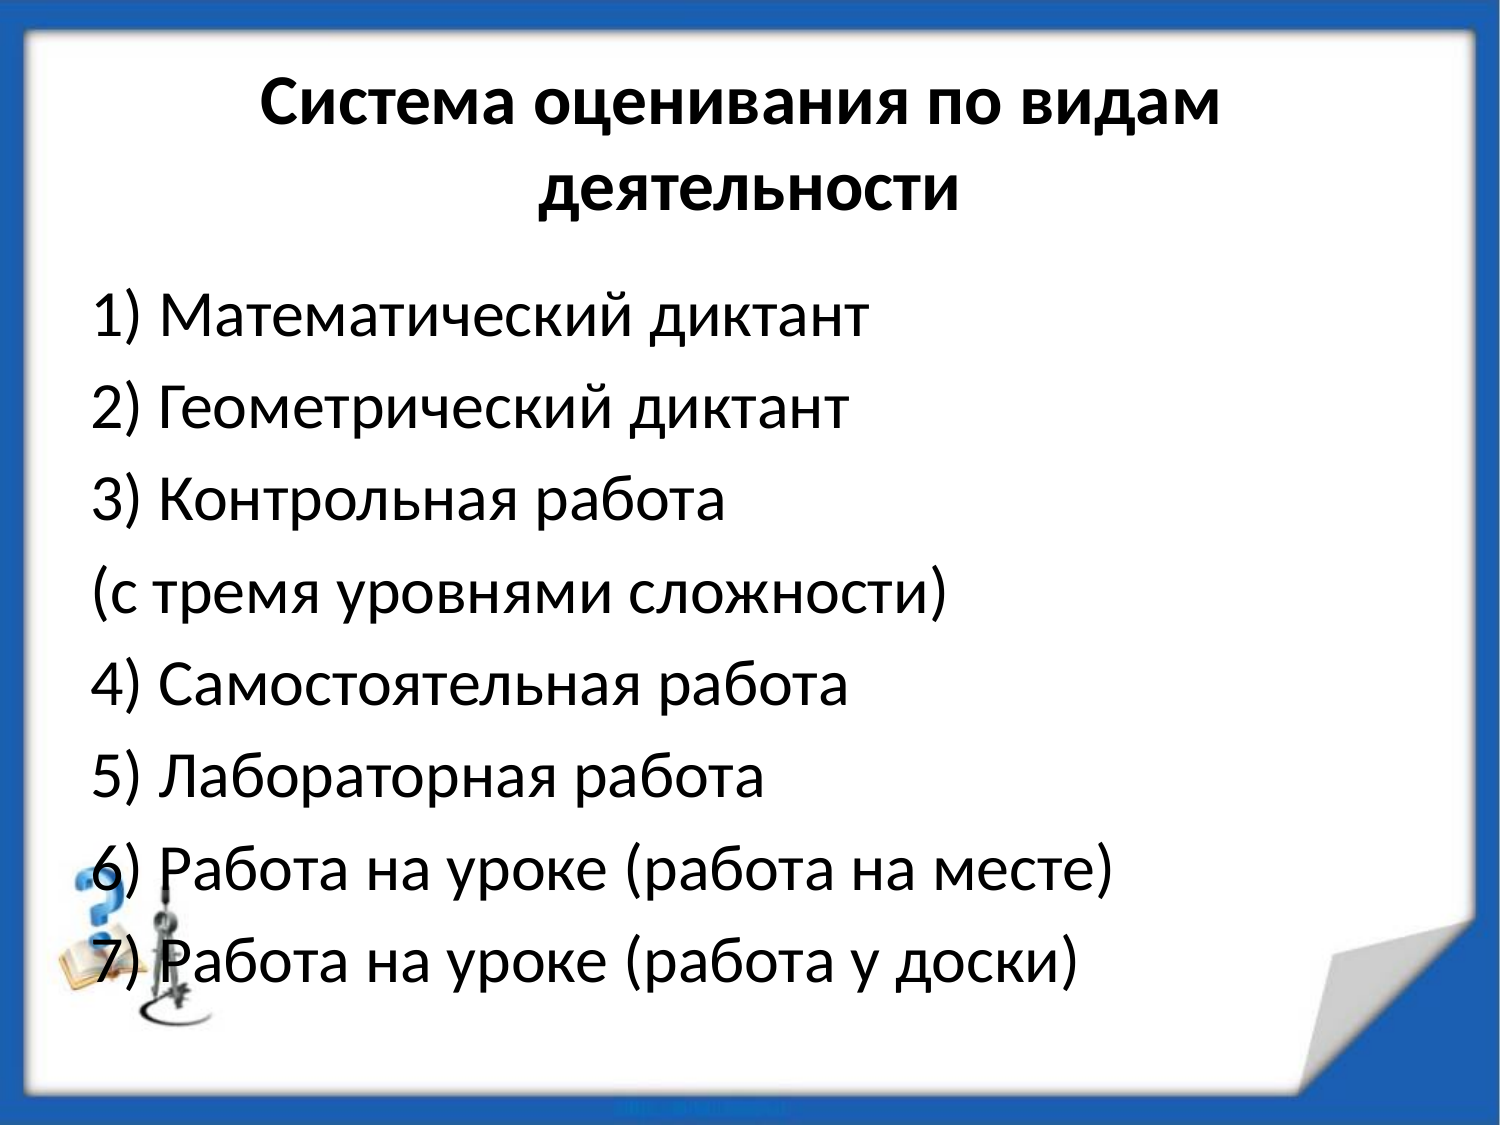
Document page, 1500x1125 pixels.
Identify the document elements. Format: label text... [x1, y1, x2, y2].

picture [0, 0, 1500, 1125]
list 1) Математический диктант 2) Геометрический диктант 3) Контрольная работа (с тремя уровнями сложности) 4) Самостоятельная работа 5) Лабораторная работа 6) Работа на уроке (работа на месте) 7) Работа на уроке (работа у доски) [75, 262, 1425, 1005]
title Система оценивания по видам деятельности [75, 45, 1425, 233]
